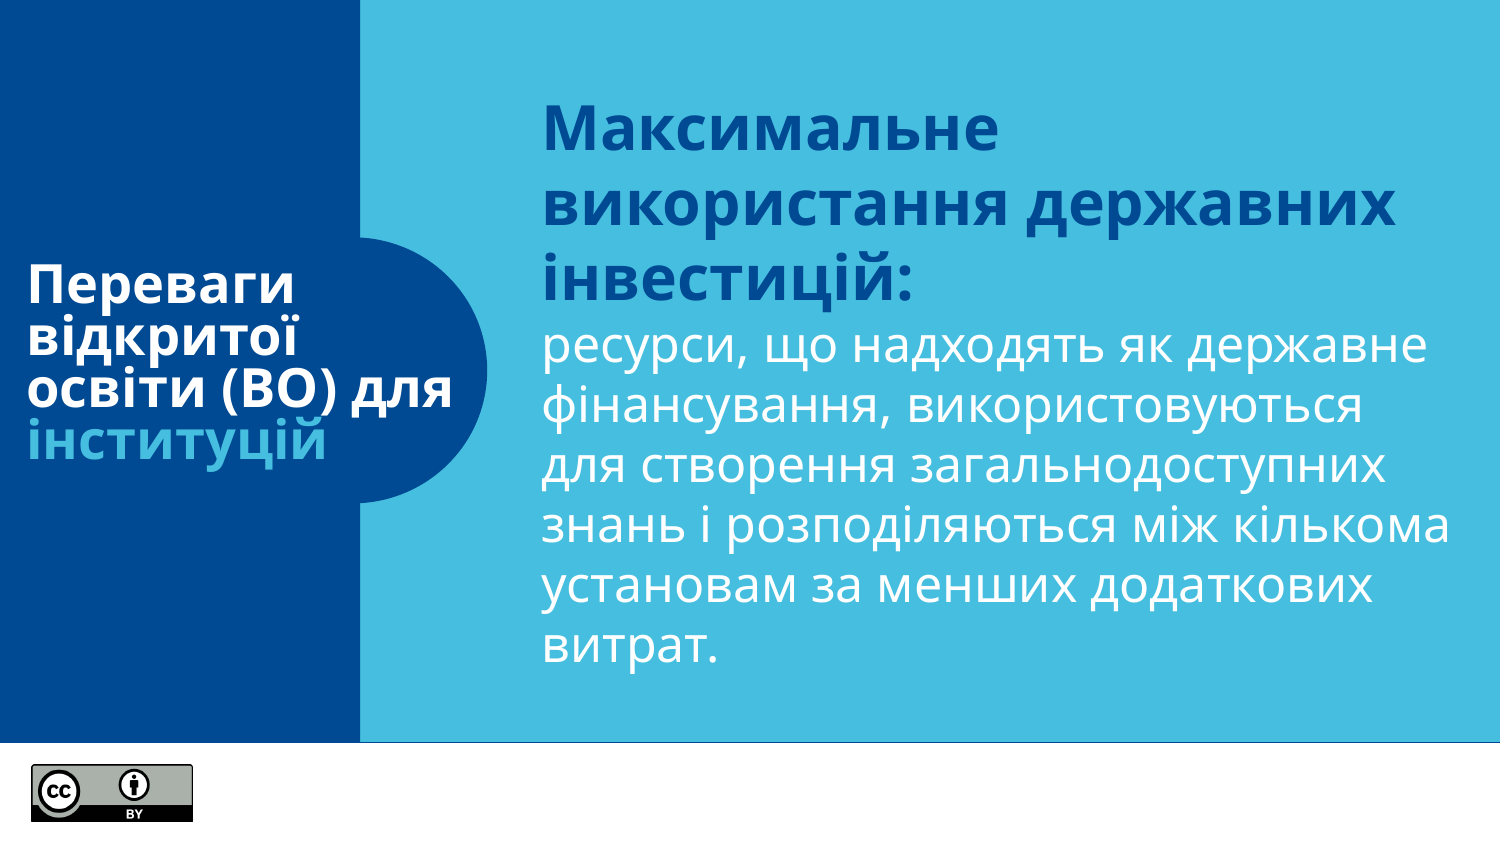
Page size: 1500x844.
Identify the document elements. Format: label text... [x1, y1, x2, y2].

text_box [0, 750, 1500, 844]
text_box Максимальне використання державних інвестицій: ресурси, що надходять як державне фінансування, використовуються для створення загальнодоступних знань і розподіляються між кількома установам за менших додаткових витрат. [526, 72, 1468, 720]
text_box [284, 485, 421, 504]
text_box [0, 0, 361, 742]
text_box Переваги відкритої освіти (BO) для інституцій [11, 246, 488, 485]
picture [31, 764, 193, 822]
text_box [304, 237, 401, 246]
